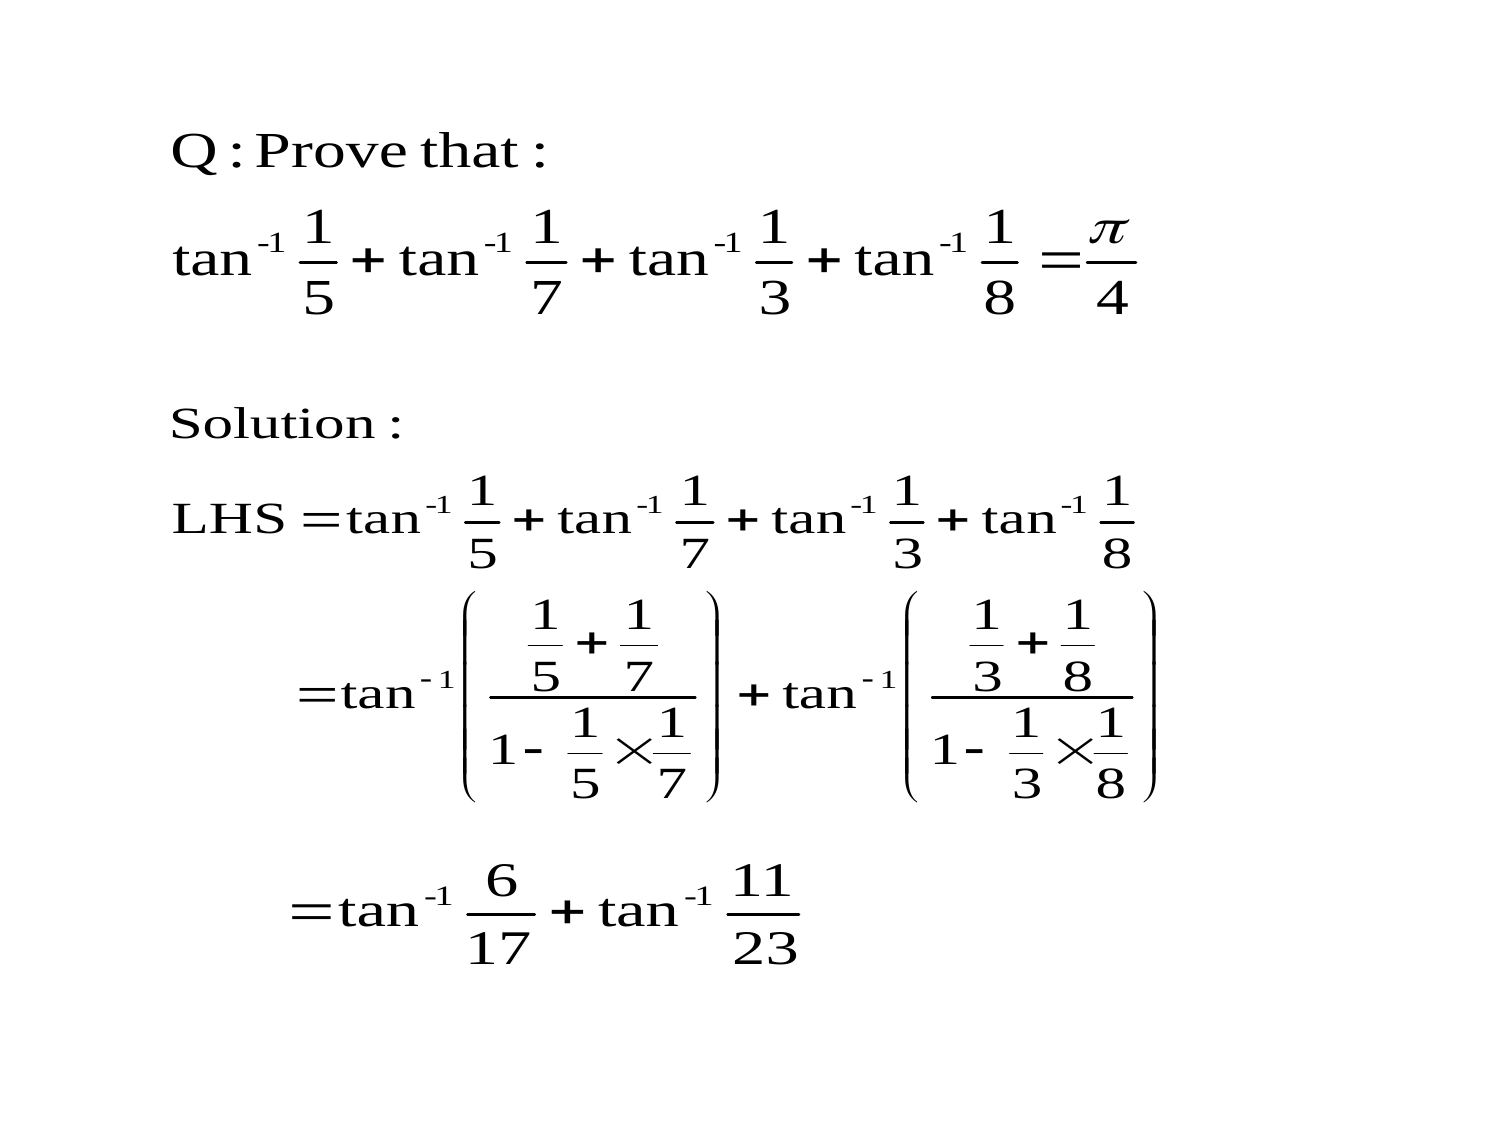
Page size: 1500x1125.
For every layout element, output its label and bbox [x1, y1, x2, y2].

text_box [161, 122, 1151, 326]
text_box [162, 399, 1176, 813]
text_box [274, 849, 813, 976]
